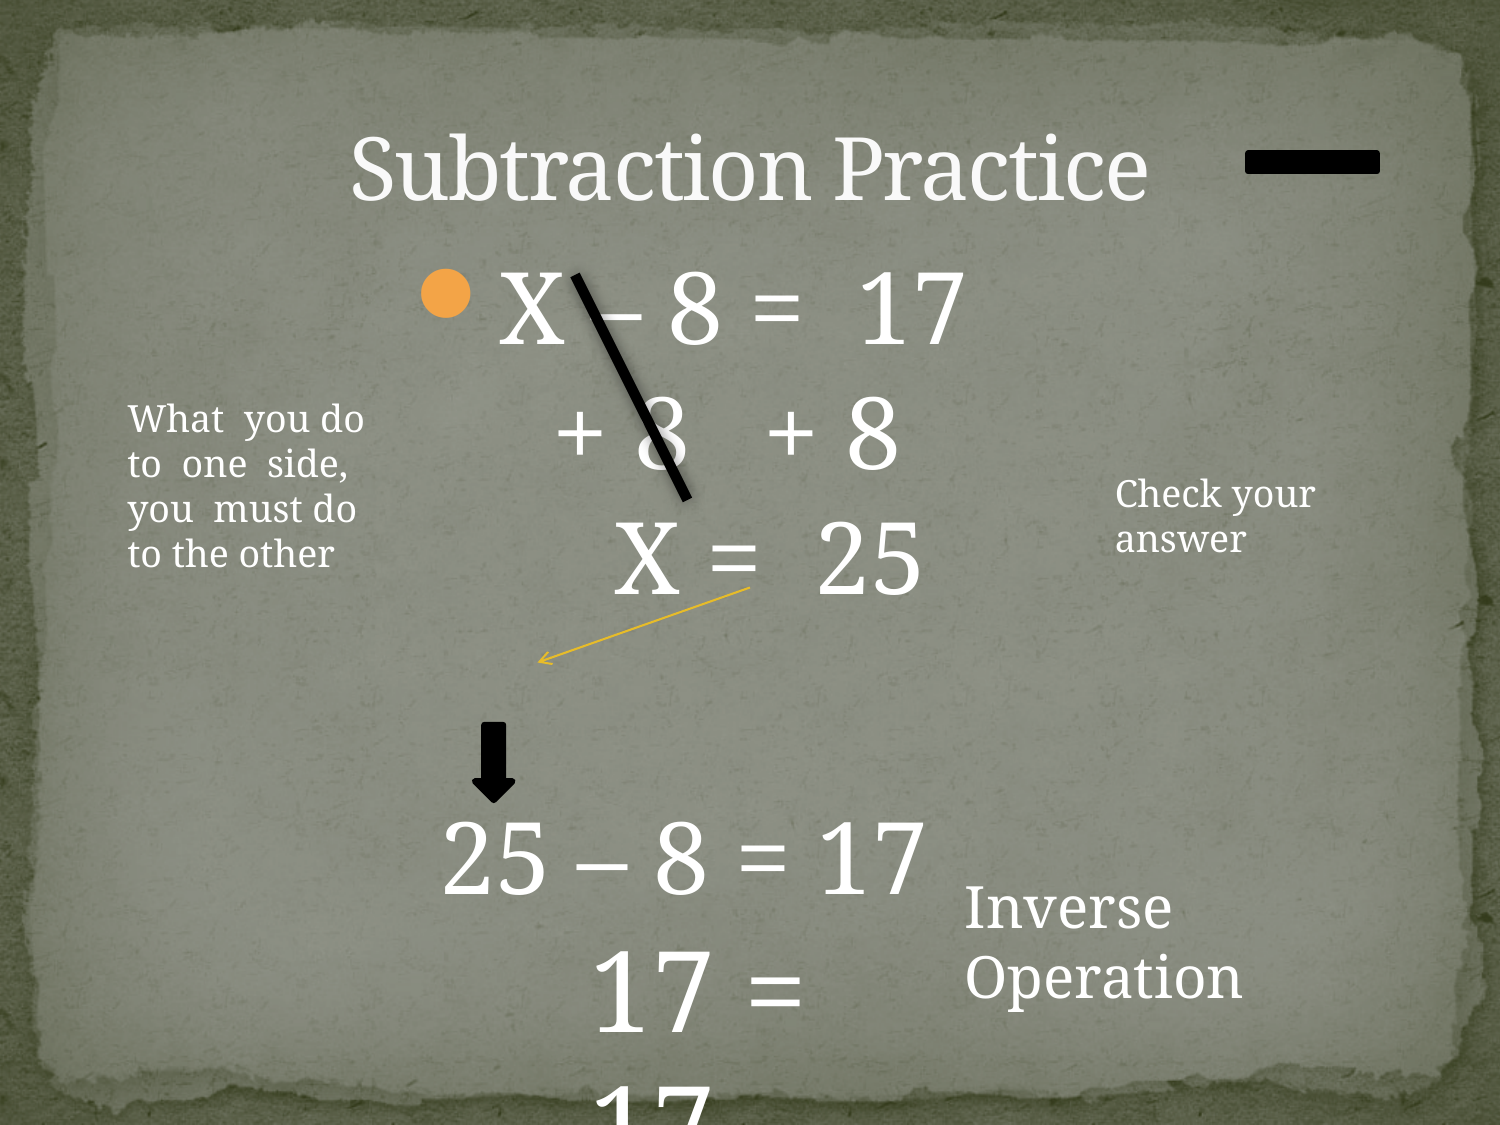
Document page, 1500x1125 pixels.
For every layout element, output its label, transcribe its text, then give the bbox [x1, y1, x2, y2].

text_box [1245, 150, 1380, 174]
list X – 8 = 17 [399, 237, 1075, 500]
text_box Inverse Operation [949, 862, 1388, 1018]
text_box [576, 276, 686, 498]
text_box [539, 589, 750, 661]
text_box 17 = 17 [575, 912, 900, 1125]
text_box Check your answer [1099, 462, 1400, 568]
text_box [472, 721, 516, 804]
text_box What you do to one side, you must do to the other [112, 387, 388, 583]
title Subtraction Practice [74, 24, 1425, 225]
text_box X = 25 [599, 487, 1038, 623]
text_box + 8 [748, 362, 917, 487]
text_box 25 – 8 = 17 [424, 787, 963, 923]
